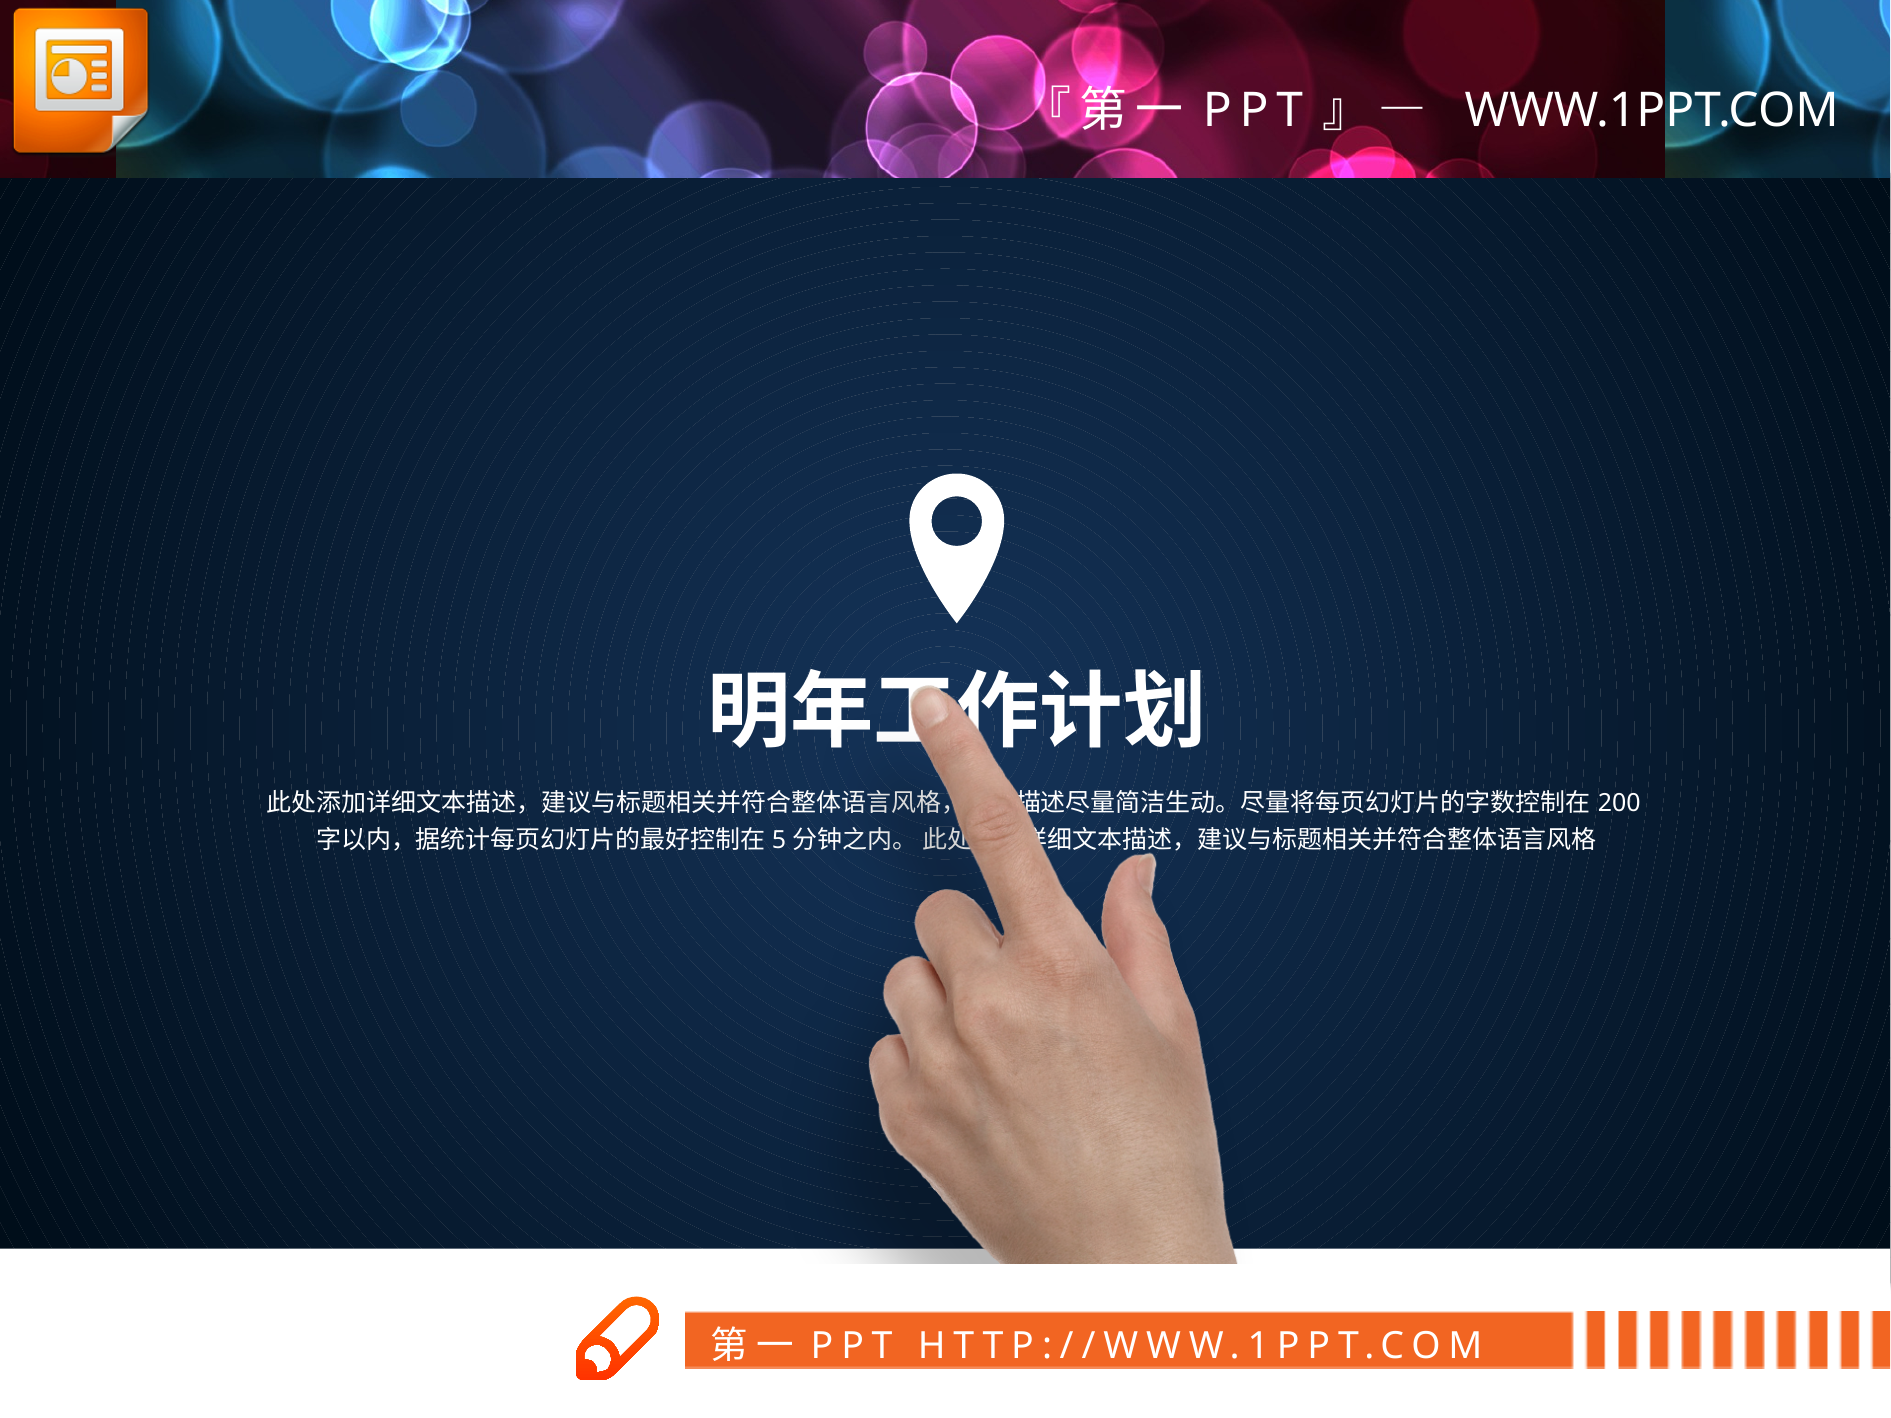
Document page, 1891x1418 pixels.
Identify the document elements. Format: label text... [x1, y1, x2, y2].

text_box 此处添加详细文本描述，建议与标题相关并符合整体语言风格，语言描述尽量简洁生动。尽量将每页幻灯片的字数控制在200字以内，据统计每页幻灯片的最好控制在5分钟之内。 此处添加详细文本描述，建议与标题相关并符合整体语言风格 [266, 778, 774, 847]
text_box 此处添加详细文本描述，建议与标题相关并符合整体语言风格，语言描述尽量简洁生动。尽量将每页幻灯片的字数控制在200字以内，据统计每页幻灯片的最好控制在5分钟之内。 此处添加详细文本描述，建议与标题相关并符合整体语言风格 [1258, 778, 1647, 847]
text_box 明年工作计划 [174, 684, 777, 800]
picture [0, 0, 1891, 178]
text_box 明年工作计划 [1255, 684, 1740, 800]
picture [685, 1311, 1891, 1369]
picture [779, 684, 1253, 1265]
text_box [909, 473, 1005, 624]
